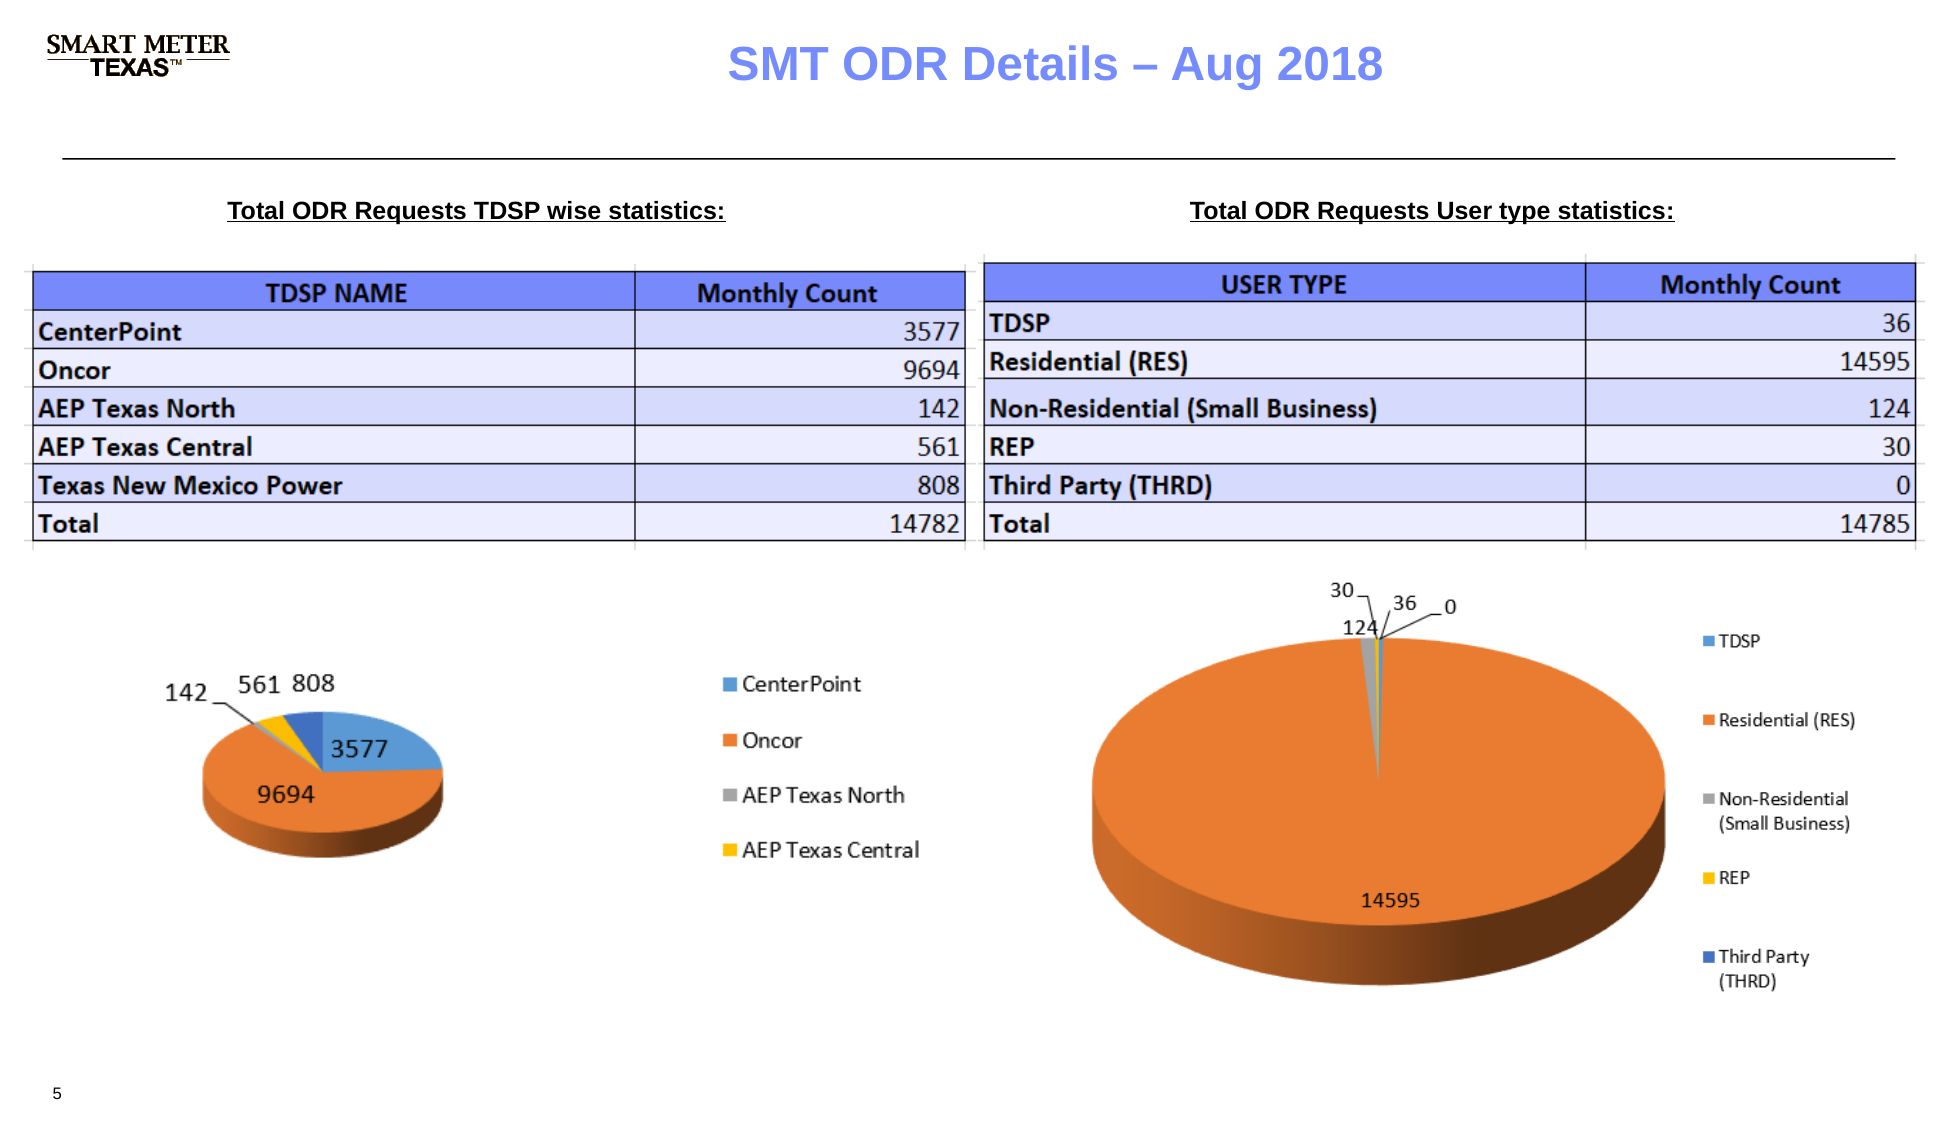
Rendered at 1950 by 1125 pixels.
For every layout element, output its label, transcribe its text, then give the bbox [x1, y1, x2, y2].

picture [1020, 569, 1888, 1038]
text_box SMT ODR Details – Aug 2018 [262, 12, 1850, 113]
slide_number 5 [37, 1074, 116, 1106]
picture [24, 264, 976, 551]
picture [37, 604, 951, 963]
picture [978, 254, 1926, 551]
picture [33, 24, 238, 84]
text_box Total ODR Requests TDSP wise statistics: [212, 187, 763, 233]
text_box Total ODR Requests User type statistics: [1174, 187, 1763, 233]
